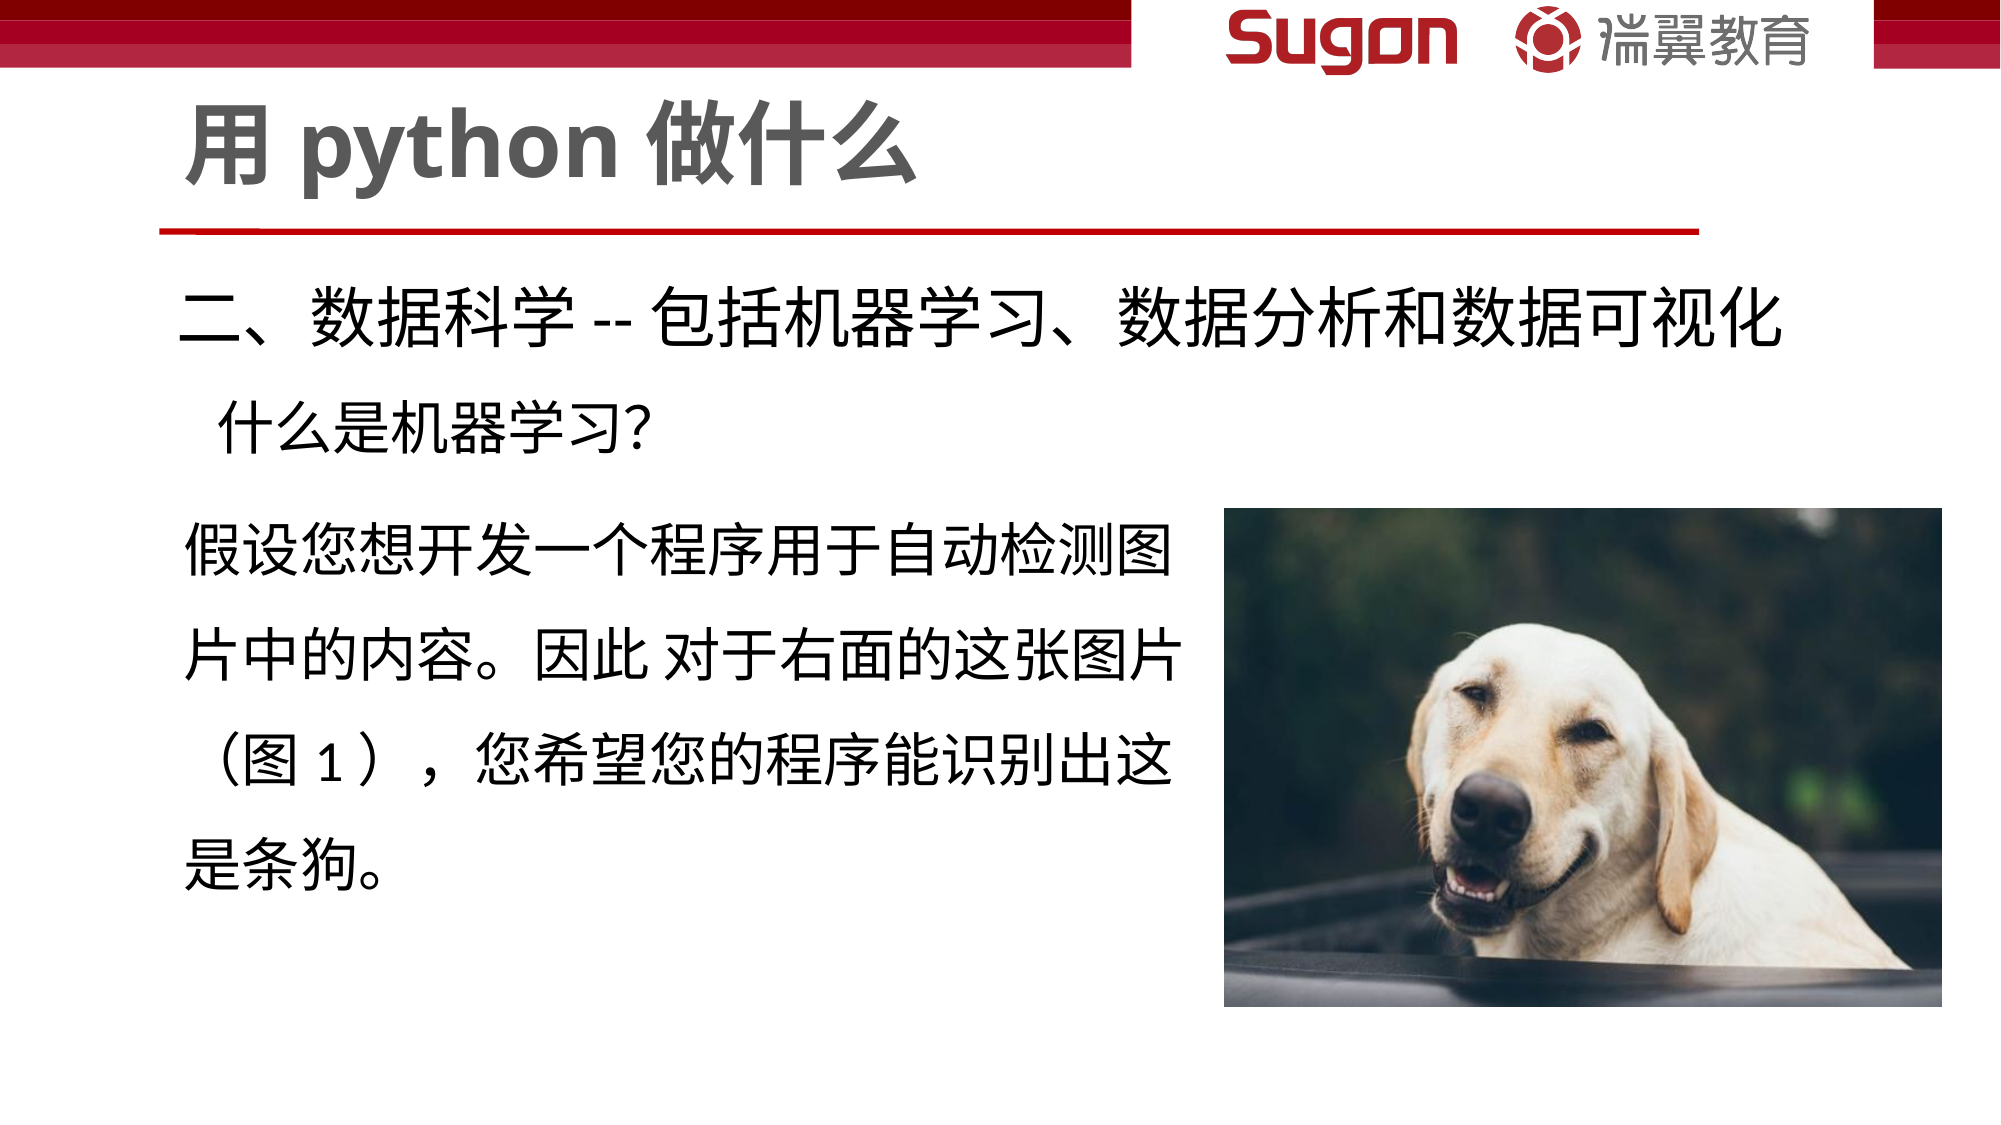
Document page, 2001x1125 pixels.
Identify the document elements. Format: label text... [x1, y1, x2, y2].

picture [1194, 0, 1484, 91]
picture [1515, 6, 1809, 73]
picture [1224, 508, 1942, 1007]
text_box 假设您想开发一个程序用于自动检测图片中的内容。因此 对于右面的这张图片（图1），您希望您的程序能识别出这是条狗。 [169, 470, 1212, 906]
text_box 二、数据科学--包括机器学习、数据分析和数据可视化 什么是机器学习？ [161, 228, 1839, 469]
title 用python做什么 [169, 91, 1895, 214]
